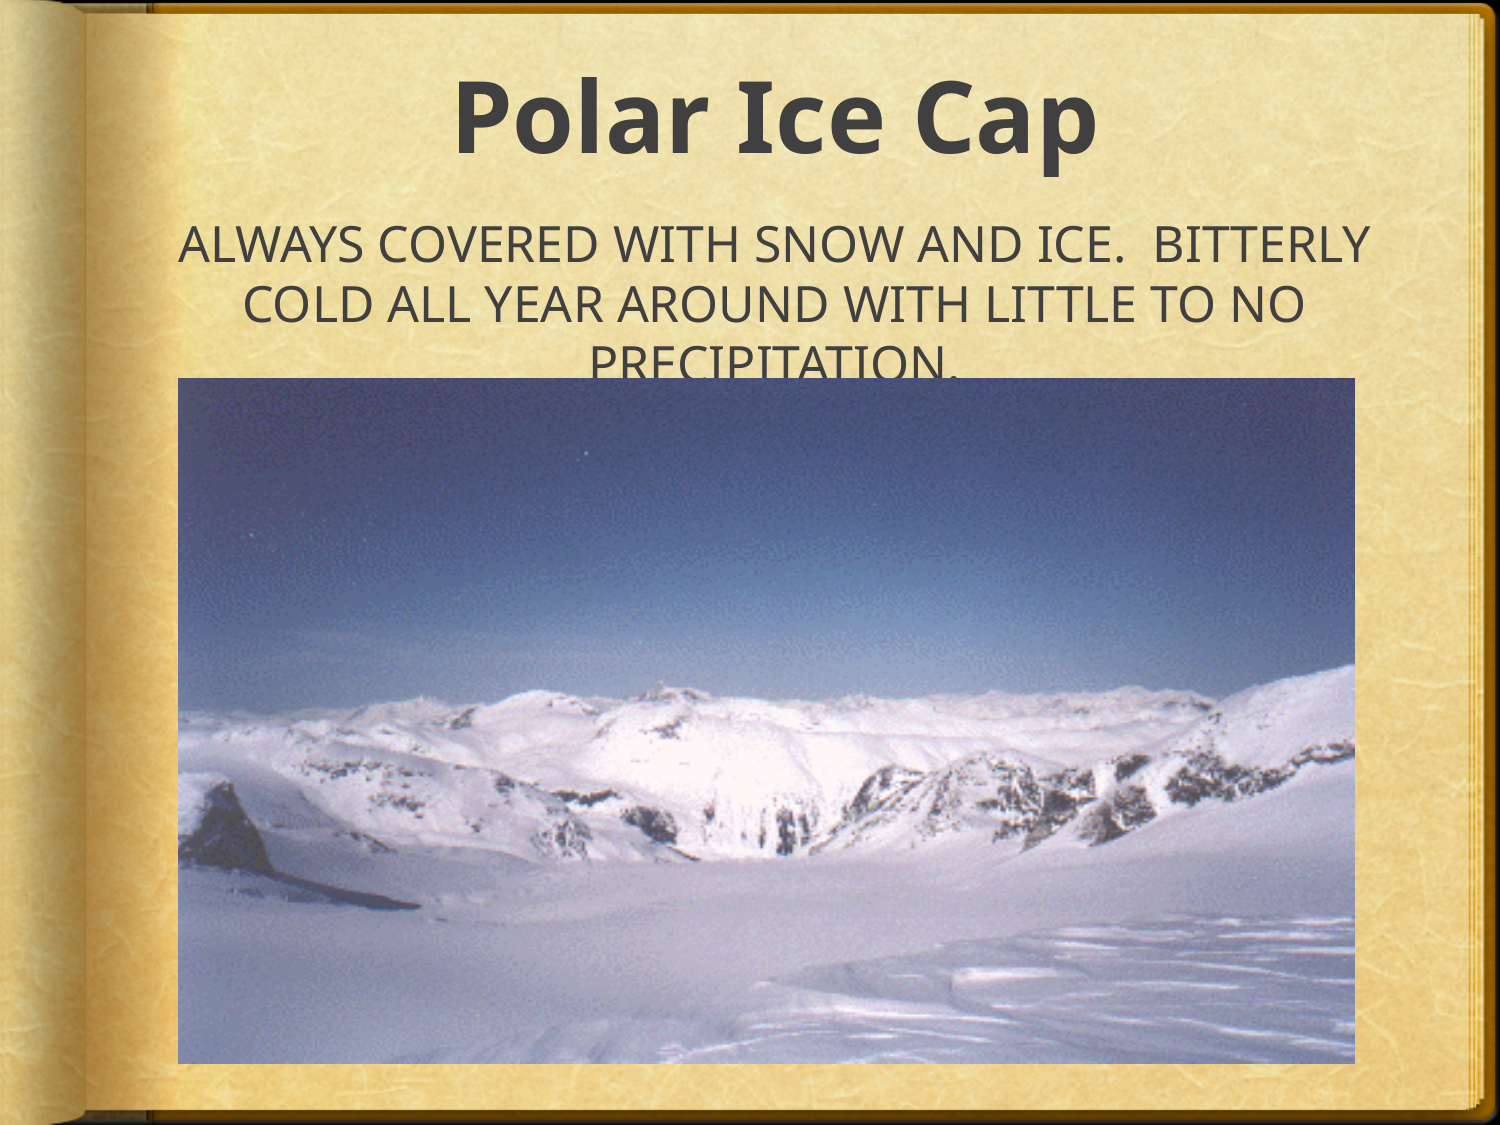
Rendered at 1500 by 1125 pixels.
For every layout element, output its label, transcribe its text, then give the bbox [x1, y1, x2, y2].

list ALWAYS COVERED WITH SNOW AND ICE. BITTERLY COLD ALL YEAR AROUND WITH LITTLE TO NO PRECIPITATION. [109, 204, 1440, 436]
picture [0, 0, 1500, 1125]
title Polar Ice Cap [178, 34, 1372, 204]
